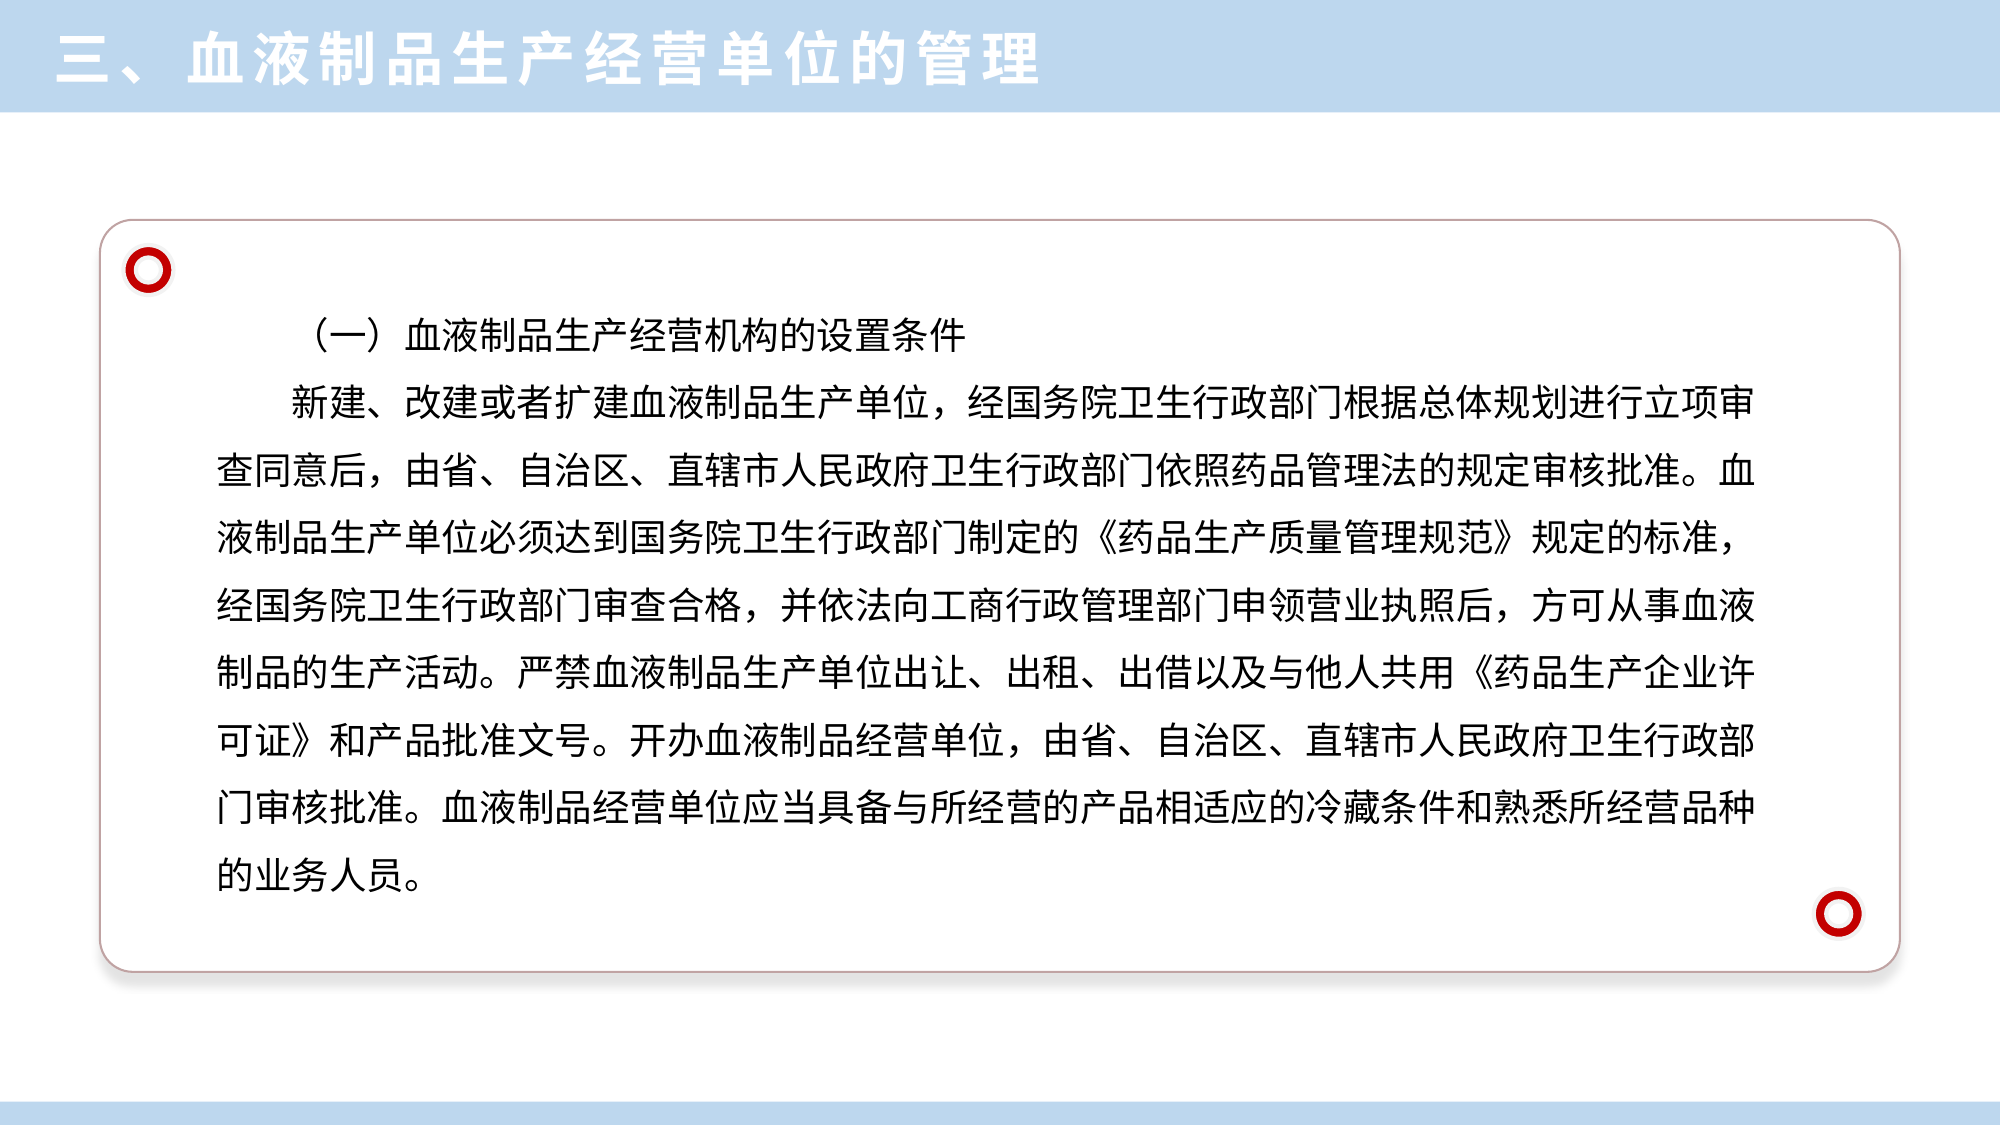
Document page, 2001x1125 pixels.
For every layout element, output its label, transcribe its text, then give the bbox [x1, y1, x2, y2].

text_box 三、血液制品生产经营单位的管理 [41, 16, 1053, 98]
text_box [99, 219, 1900, 972]
